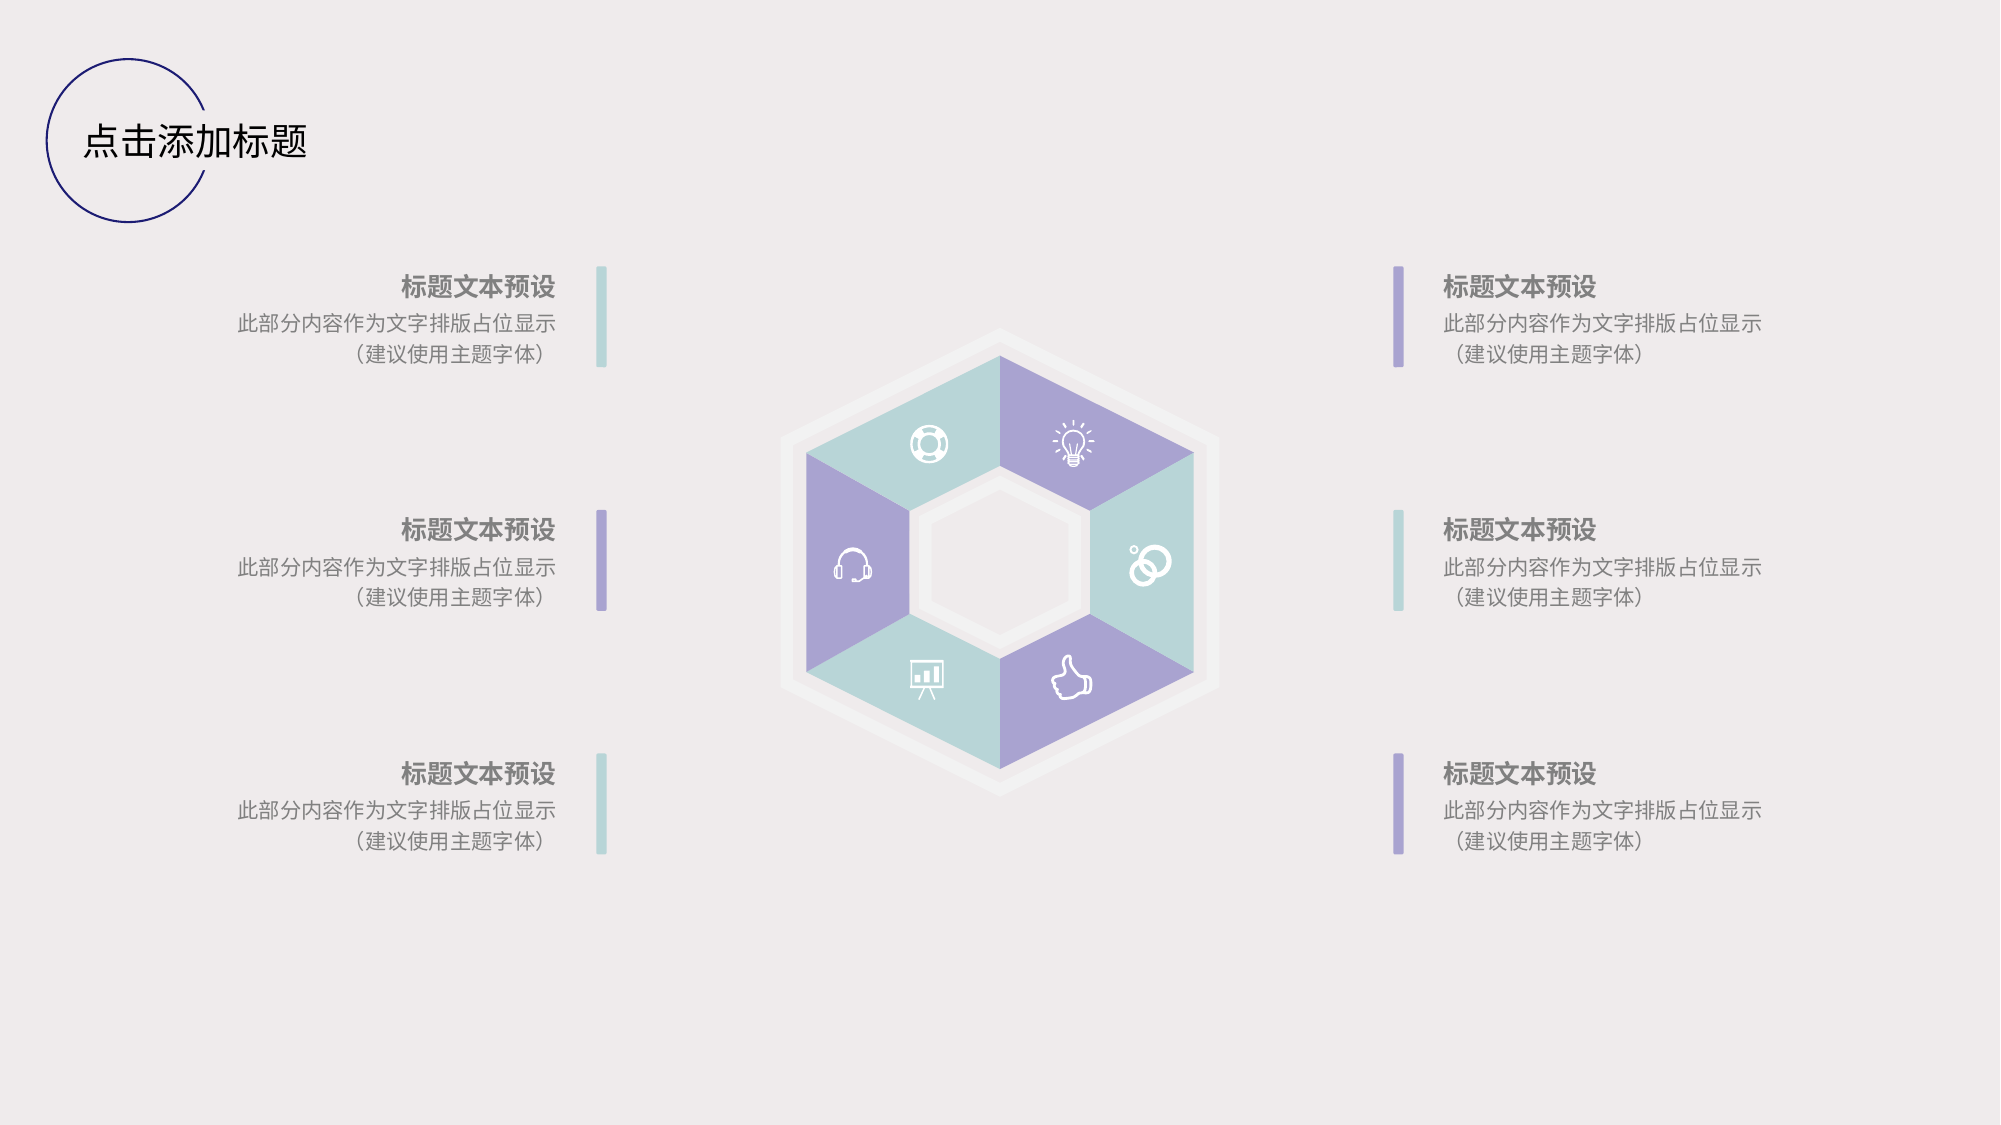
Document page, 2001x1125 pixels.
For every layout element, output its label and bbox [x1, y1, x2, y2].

text_box [786, 334, 1214, 790]
text_box [167, 260, 1833, 865]
